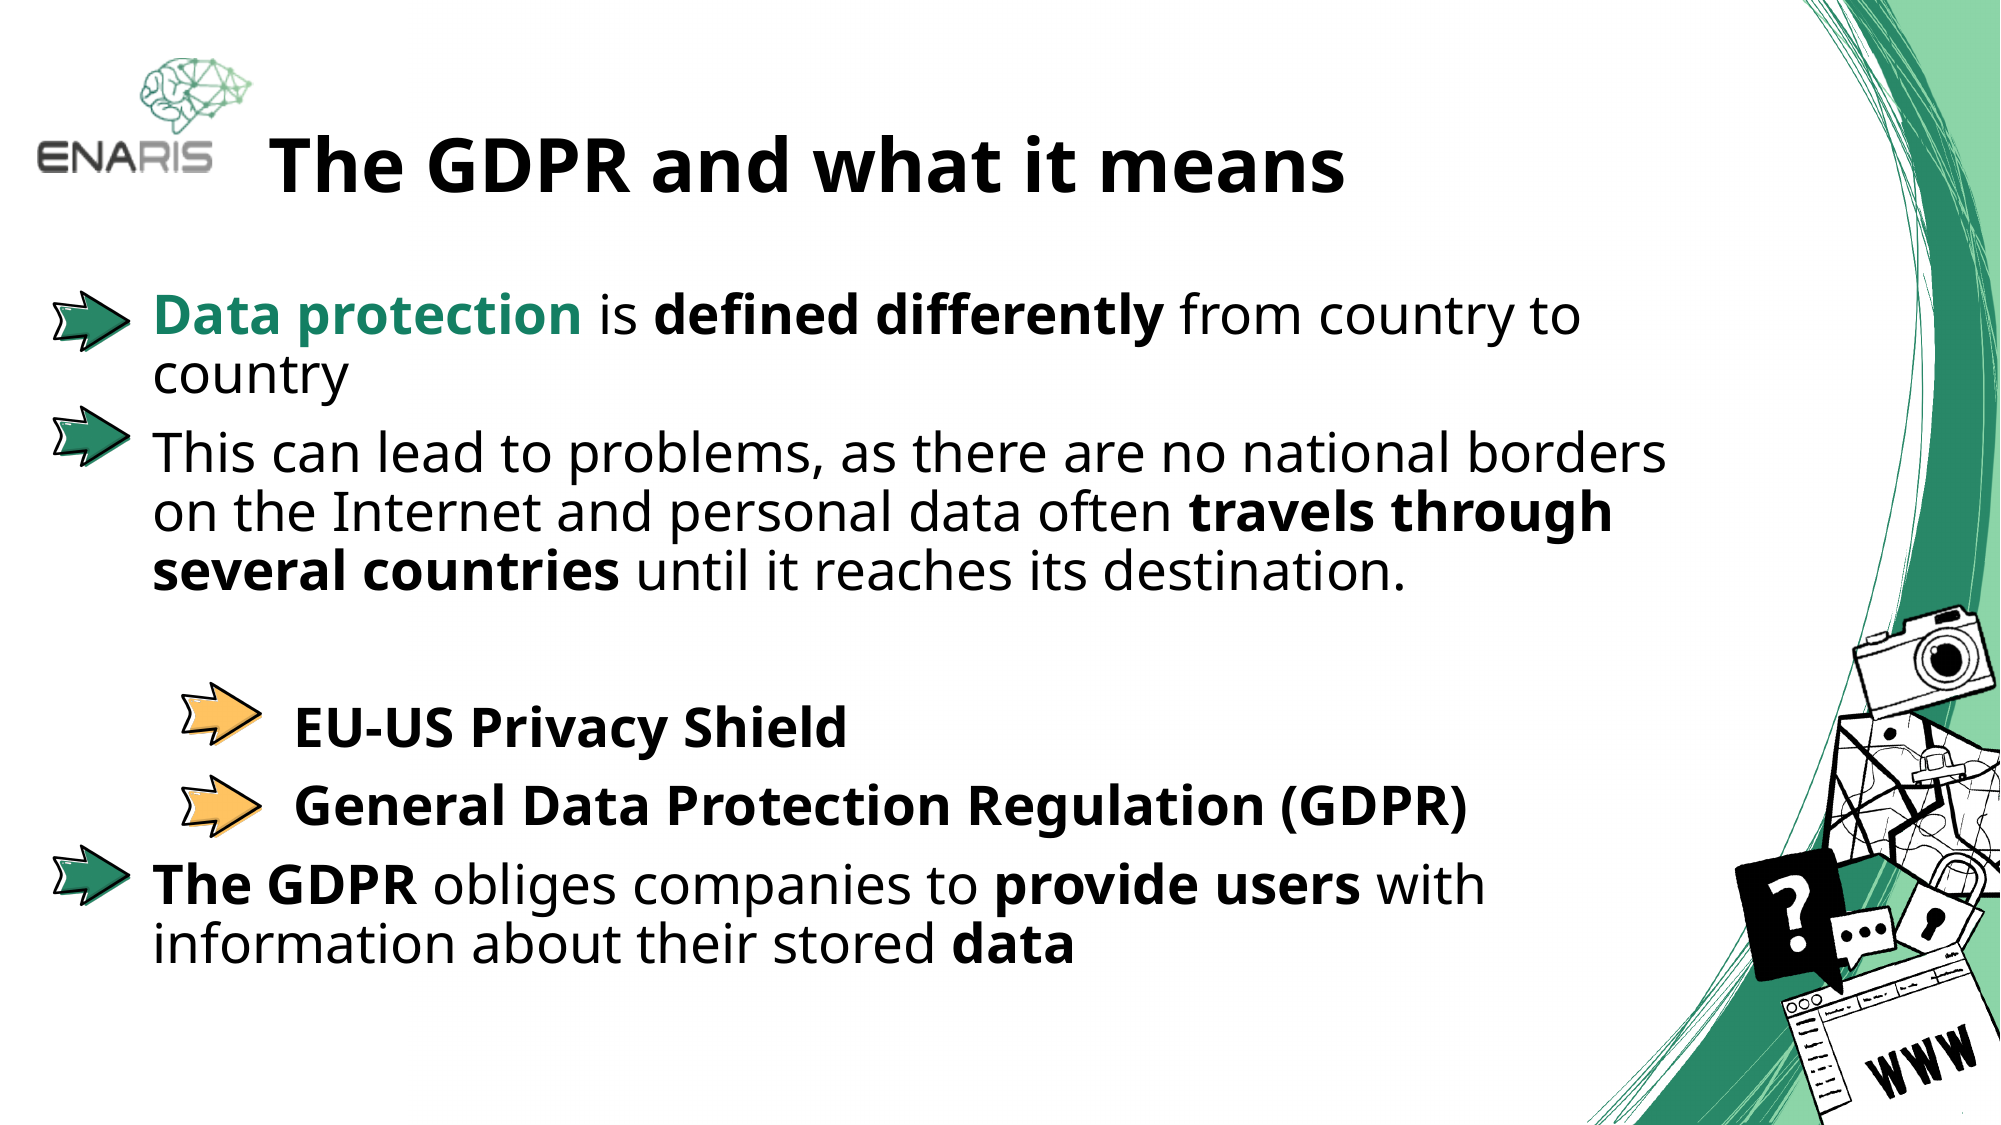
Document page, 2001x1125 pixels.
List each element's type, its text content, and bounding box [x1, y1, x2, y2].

list Data protection is defined differently from country to country This can lead to problems, as there are no national borders on the Internet and personal data often travels through several countries until it reaches its destination. EU-US Privacy Shield General Data Protection Regulation (GDPR) The GDPR obliges companies to provide users with information about their stored data [137, 279, 1728, 994]
picture [167, 661, 273, 859]
picture [45, 830, 138, 923]
title The GDPR and what it means [253, 59, 1863, 278]
picture [408, 0, 2000, 1125]
picture [37, 58, 254, 173]
picture [45, 391, 138, 484]
picture [45, 276, 138, 369]
